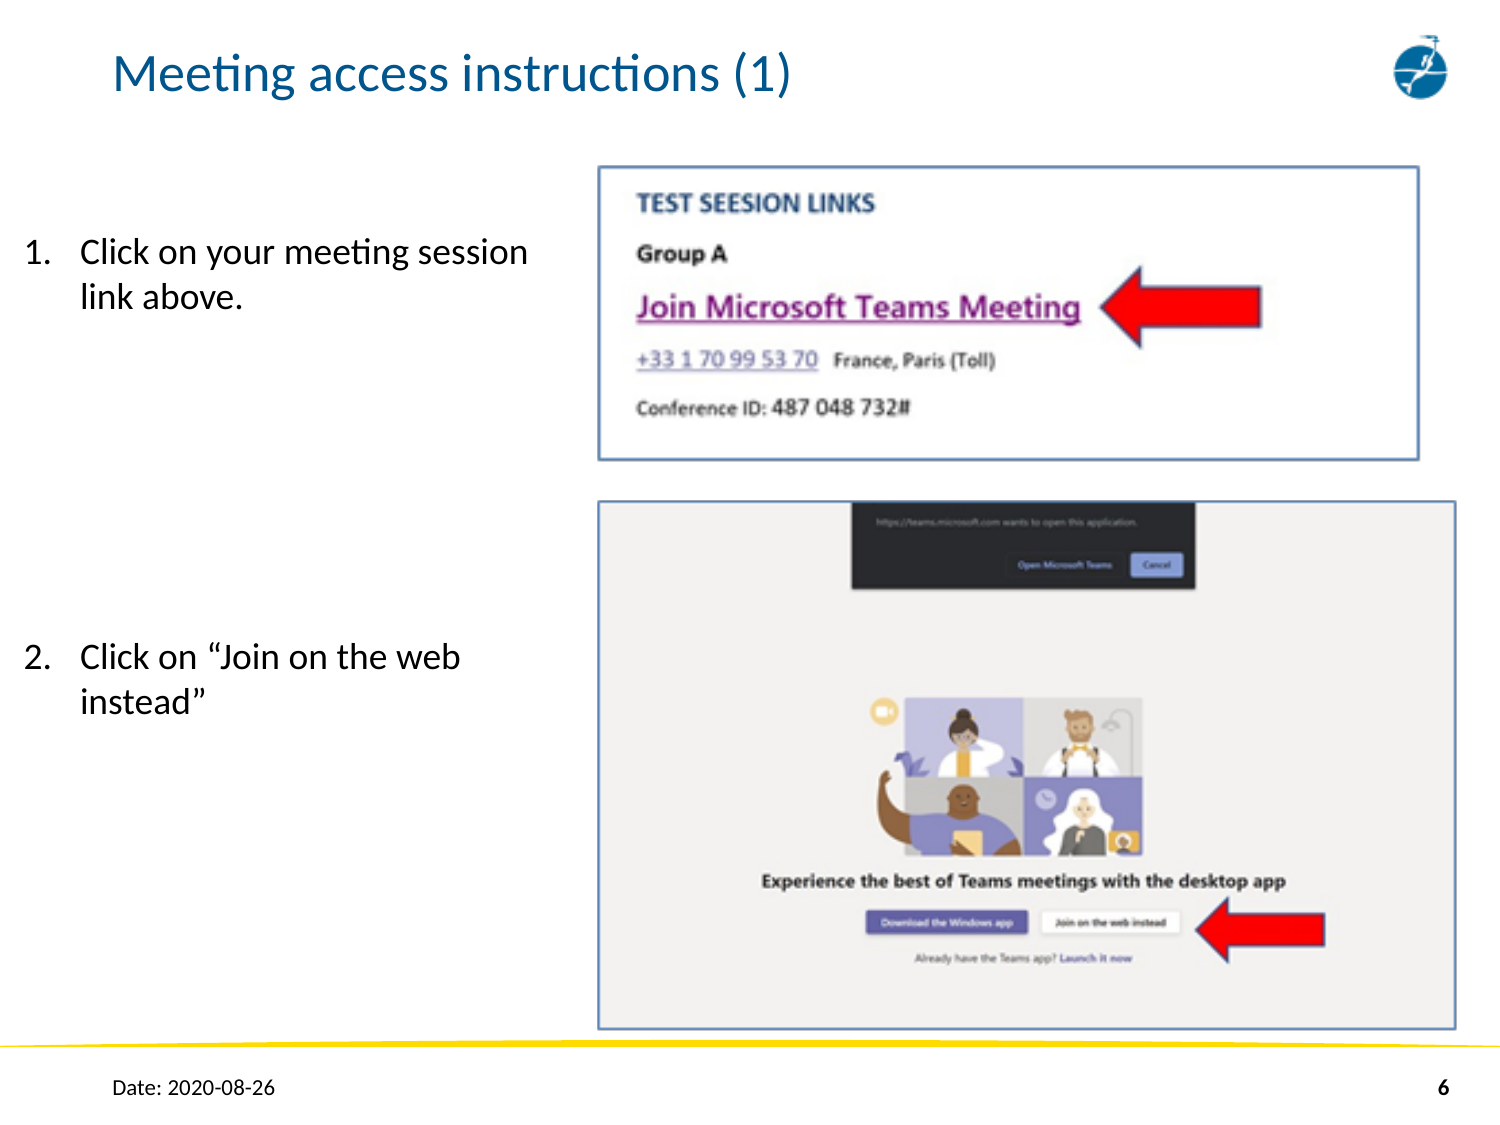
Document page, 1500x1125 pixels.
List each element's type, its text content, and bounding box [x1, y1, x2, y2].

picture [596, 164, 1423, 468]
title Meeting access instructions (1) [112, 0, 1388, 102]
text_box Click on your meeting session link above. Click on “Join on the web instead” [9, 219, 564, 775]
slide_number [112, 1046, 461, 1125]
slide_number 6 [1387, 1046, 1500, 1125]
picture [596, 499, 1459, 1036]
